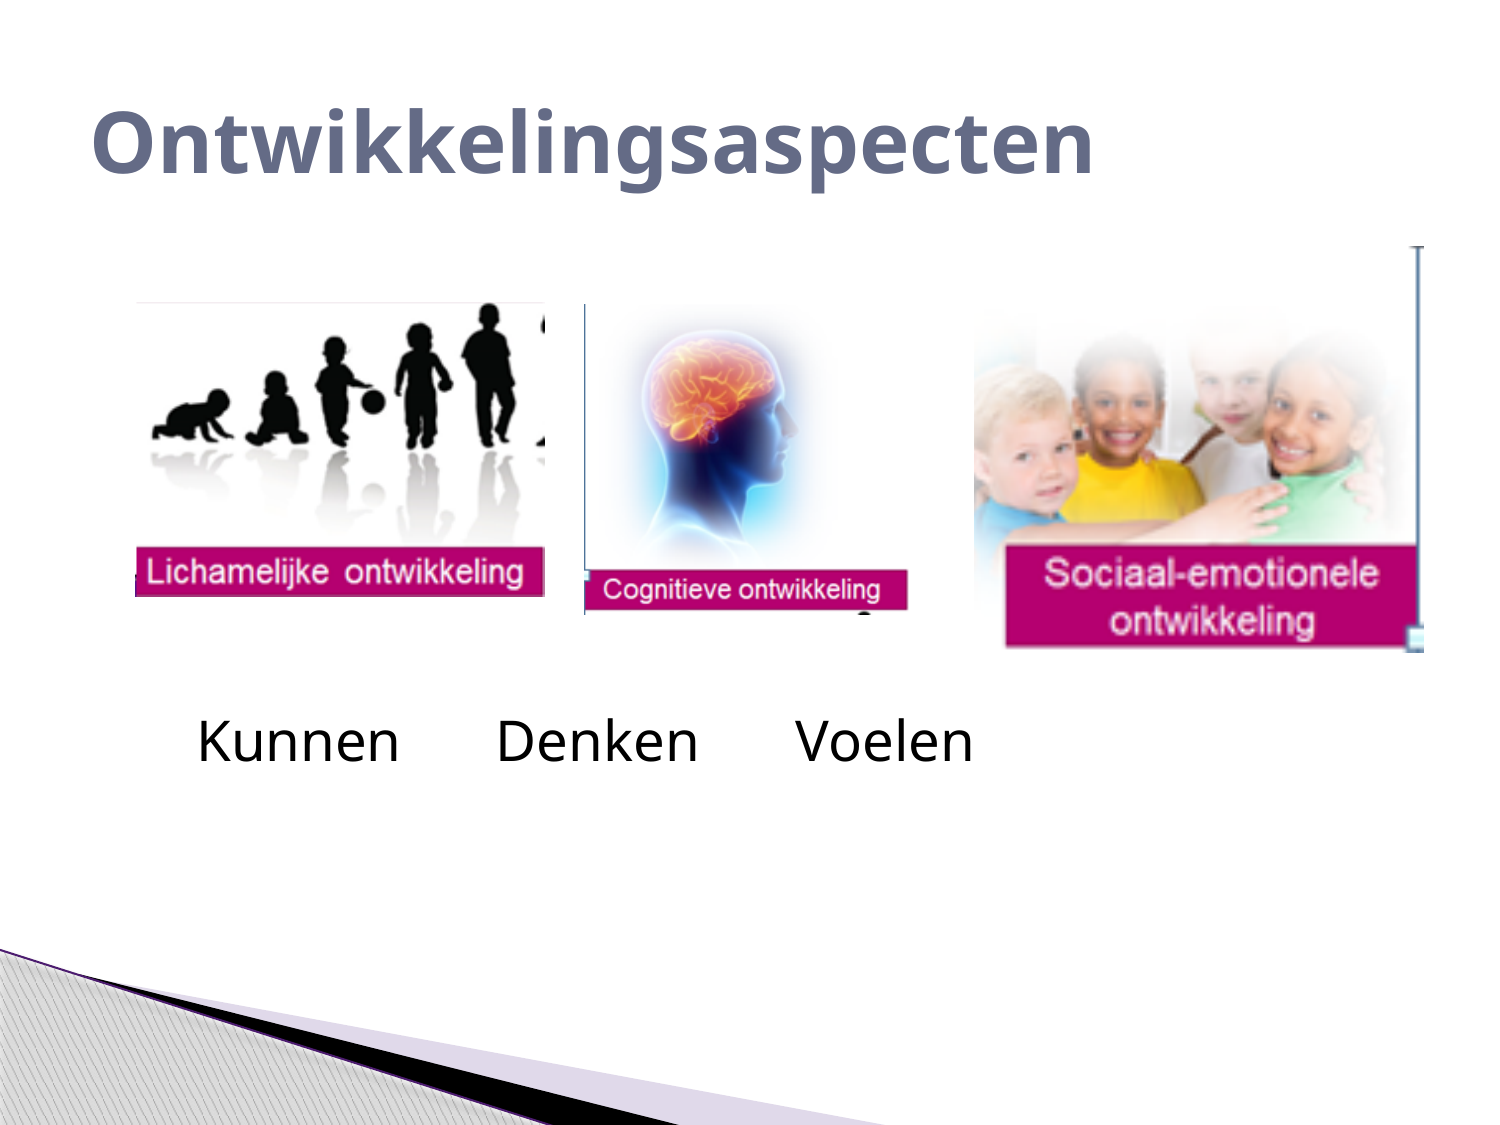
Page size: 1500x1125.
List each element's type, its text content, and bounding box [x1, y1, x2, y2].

title Ontwikkelingsaspecten [75, 45, 1425, 233]
picture [974, 246, 1424, 653]
picture [584, 304, 910, 615]
list Kunnen Denken Voelen [75, 243, 1425, 986]
picture [135, 302, 545, 598]
